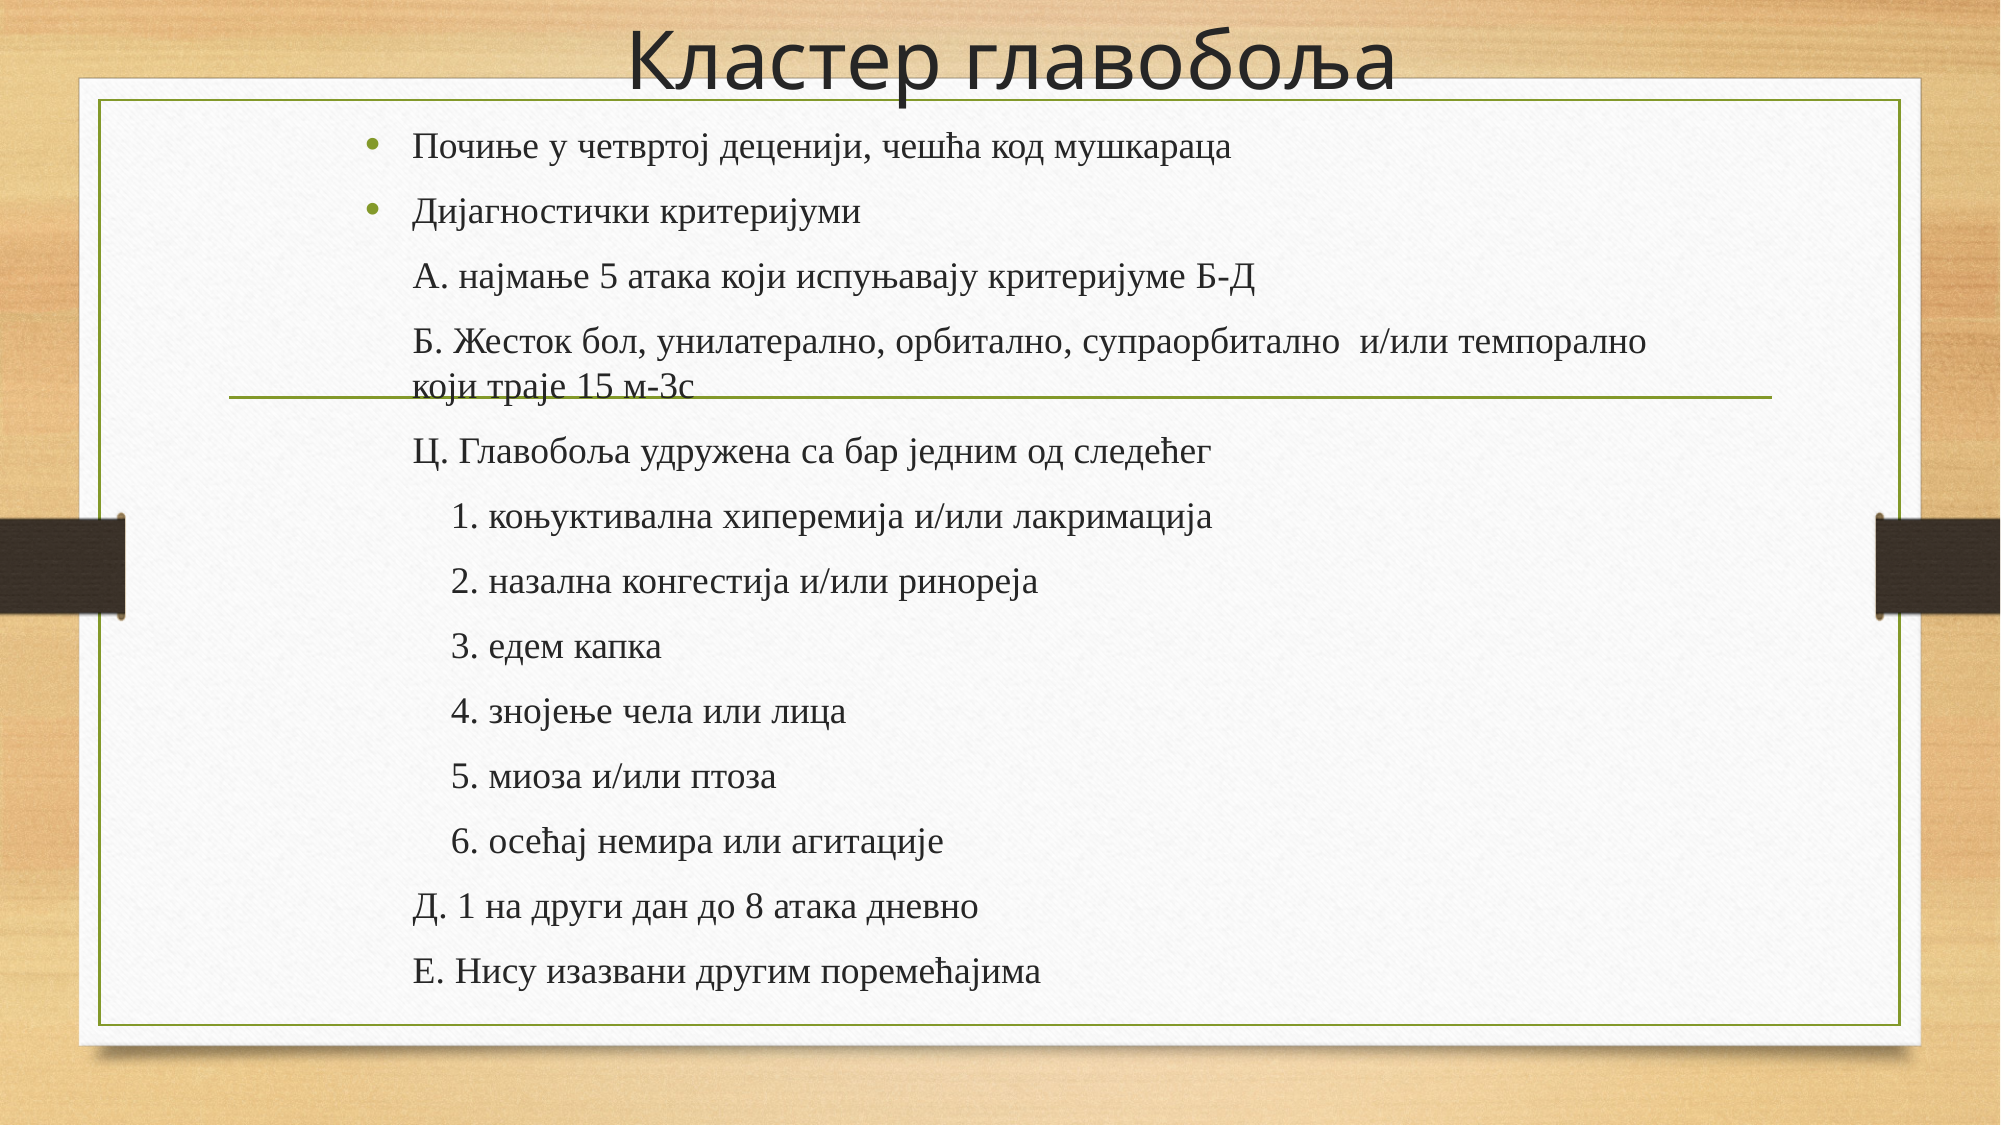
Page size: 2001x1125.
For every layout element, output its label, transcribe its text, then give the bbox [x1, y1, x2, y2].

picture [0, 0, 2001, 1125]
title Кластер главобоља [324, 0, 1701, 114]
list Почиње у четвртој деценији, чешћа код мушкараца Дијагностички критеријуми А. најмање 5 атака који испуњавају критеријуме Б-Д Б. Жесток бол, унилатерално, орбитално, супраорбитално и/или темпорално који траје 15 м-3с Ц. Главобоља удружена са бар једним од следећег 1. коњуктивална хиперемија и/или лакримација 2. назална конгестија и/или ринореја 3. едем капка 4. знојење чела или лица 5. миоза и/или птоза 6. осећај немира или агитације Д. 1 на други дан до 8 атака дневно Е. Нису изазвани другим поремећајима [350, 113, 1715, 1047]
